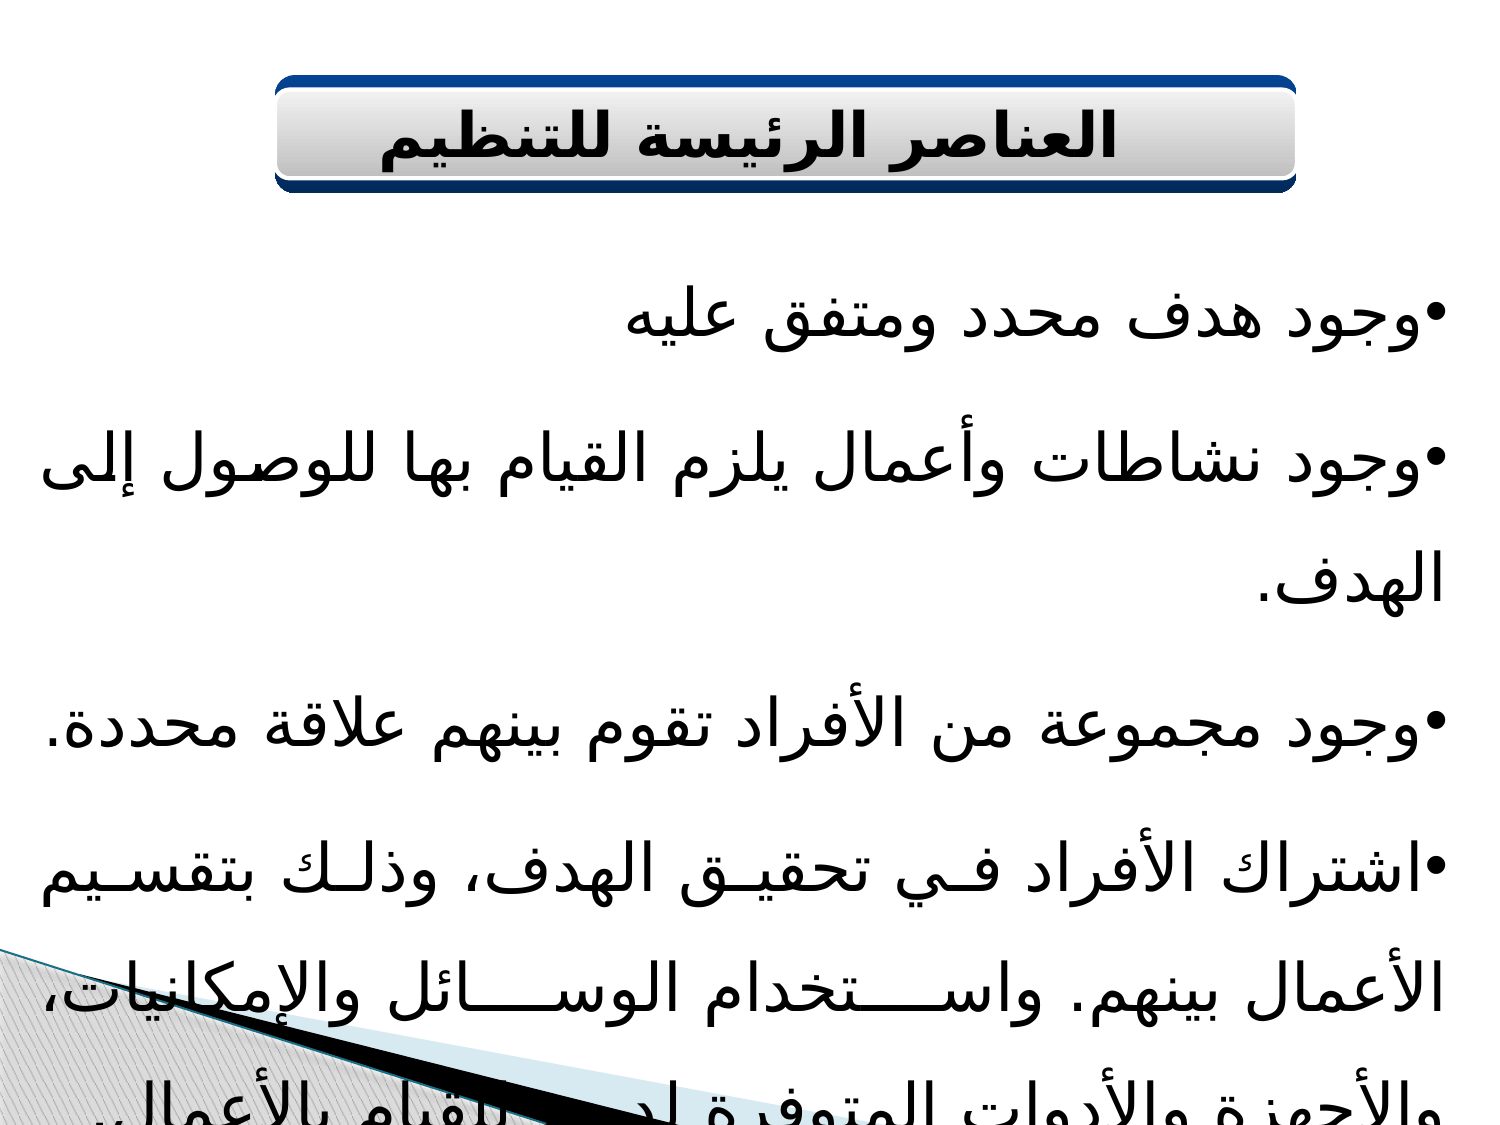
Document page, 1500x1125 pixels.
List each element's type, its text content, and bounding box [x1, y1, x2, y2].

text_box وجود هدف محدد ومتفق عليه وجود نشاطات وأعمال يلزم القيام بها للوصول إلى الهدف. وجود مجموعة من الأفراد تقوم بينهم علاقة محددة. اشتراك الأفراد في تحقيق الهدف، وذلك بتقسيم الأعمال بينهم. واستخدام الوسائل والإمكانيات، والأجهزة والأدوات المتوفرة لديهم للقيام بالأعمال. [24, 222, 1463, 1125]
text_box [274, 74, 1298, 194]
